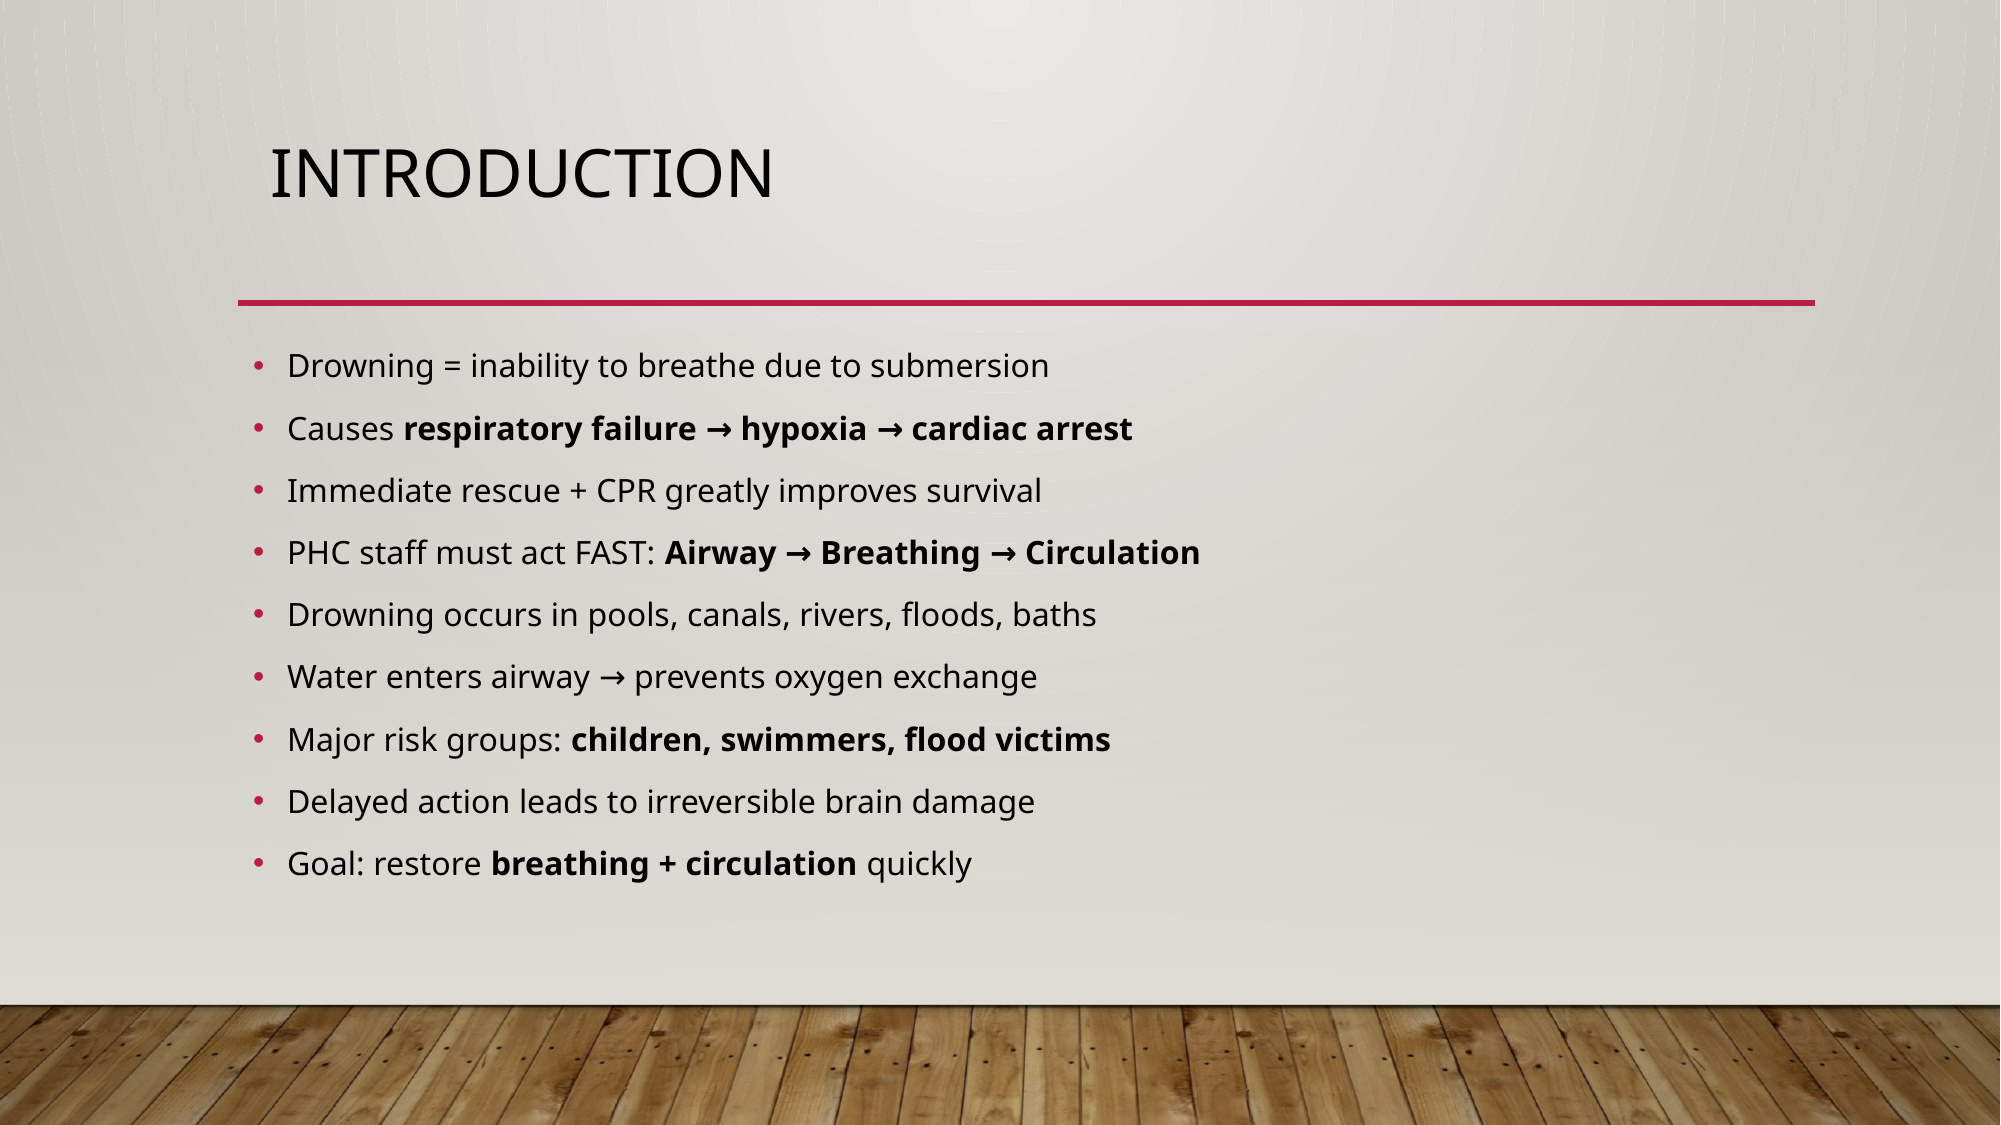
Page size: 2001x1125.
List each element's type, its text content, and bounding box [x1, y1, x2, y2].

picture [0, 1005, 2000, 1125]
title Introduction [238, 131, 1814, 305]
list Drowning = inability to breathe due to submersion Causes respiratory failure → hypoxia → cardiac arrest Immediate rescue + CPR greatly improves survival PHC staff must act FAST: Airway → Breathing → Circulation Drowning occurs in pools, canals, rivers, floods, baths Water enters airway → prevents oxygen exchange Major risk groups: children, swimmers, flood victims Delayed action leads to irreversible brain damage Goal: restore breathing + circulation quickly [238, 330, 1814, 897]
